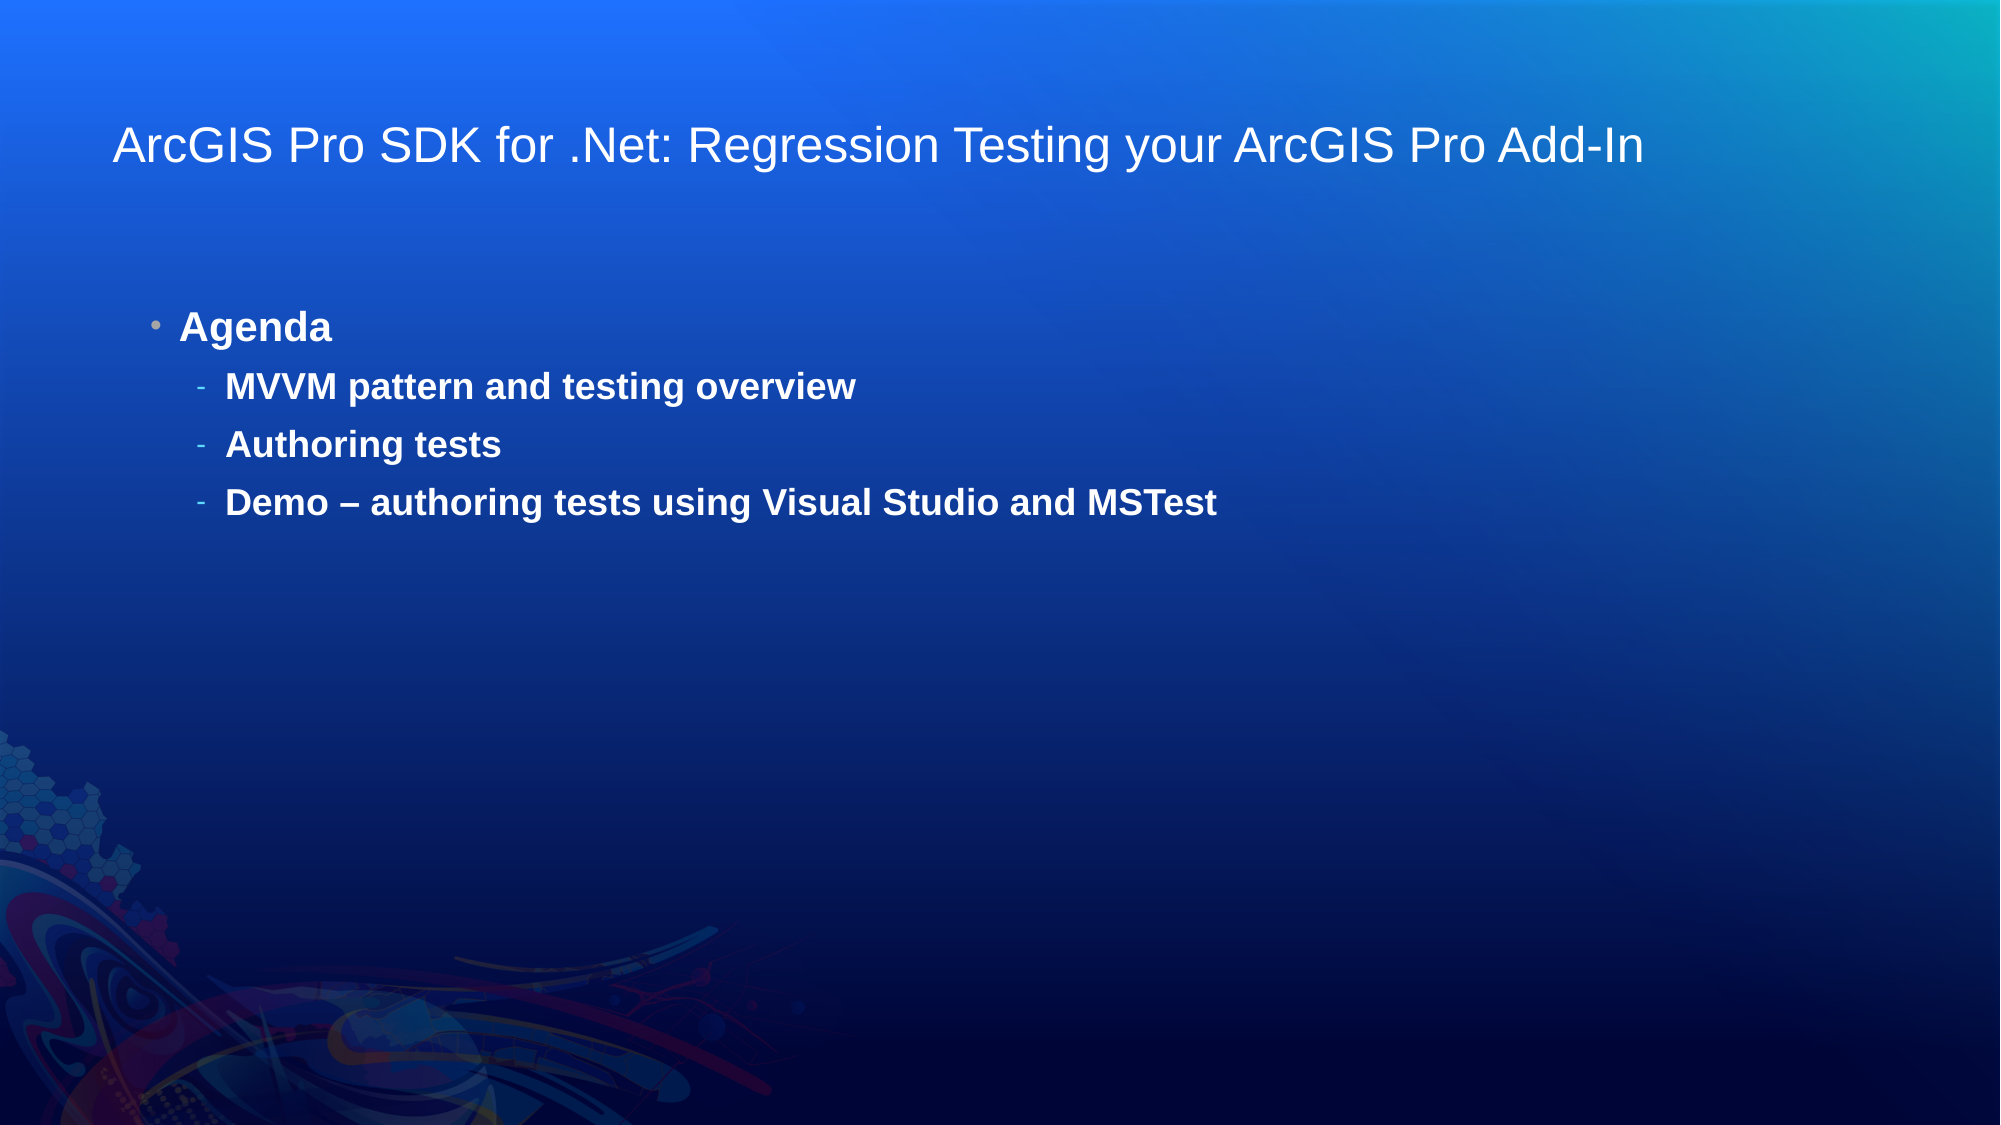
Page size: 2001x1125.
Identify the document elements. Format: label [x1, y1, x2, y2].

text_box [0, 0, 2000, 1125]
